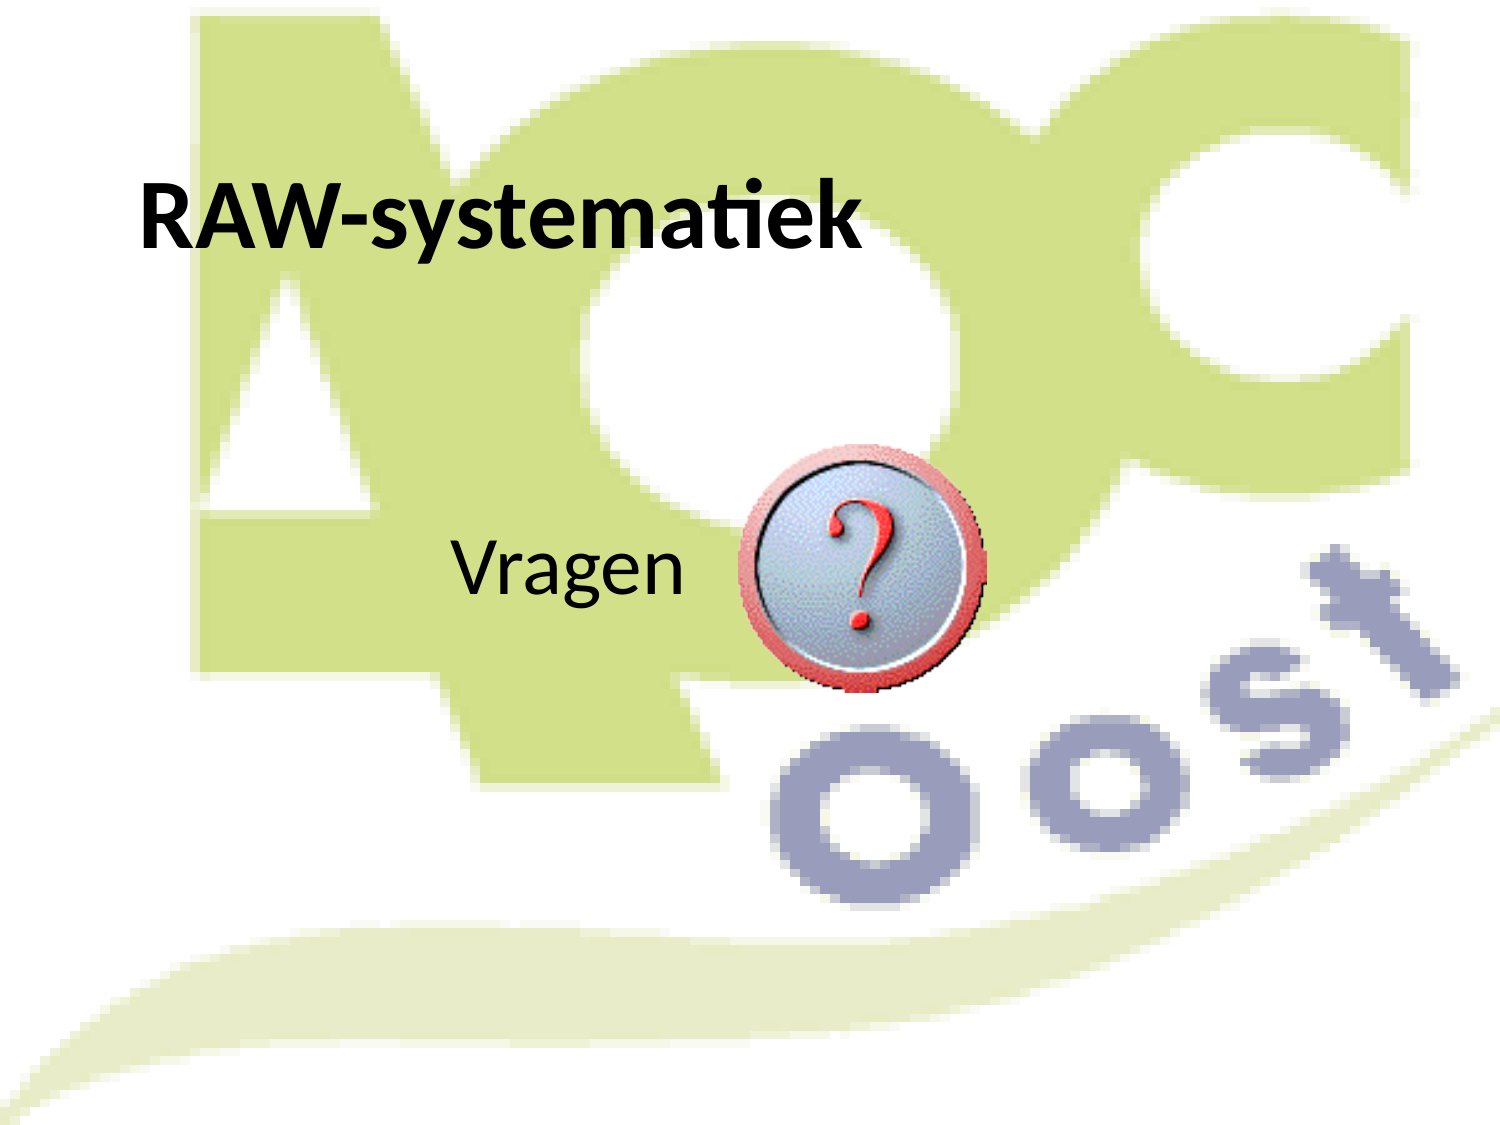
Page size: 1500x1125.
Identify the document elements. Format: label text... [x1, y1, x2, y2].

picture [737, 444, 987, 693]
title RAW-systematiek [123, 125, 1235, 291]
subtitle Vragen [360, 503, 732, 610]
